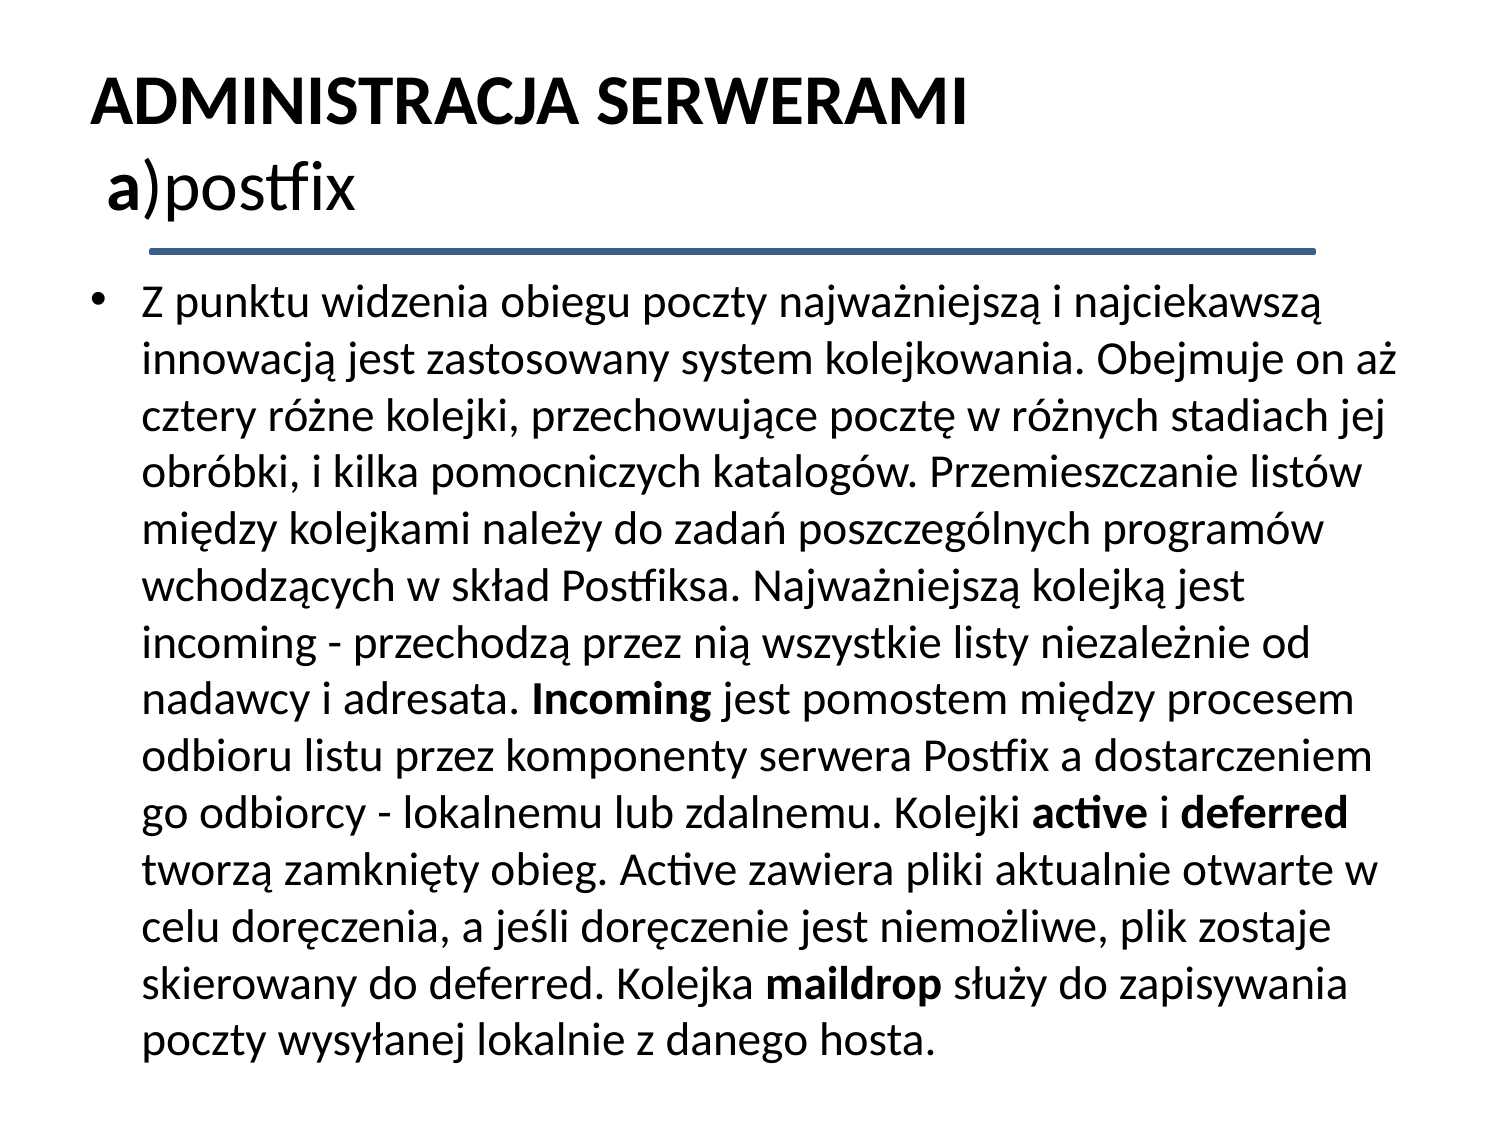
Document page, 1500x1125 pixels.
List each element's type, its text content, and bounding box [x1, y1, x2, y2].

text_box [149, 248, 1316, 255]
list Z punktu widzenia obiegu poczty najważniejszą i najciekawszą innowacją jest zastosowany system kolejkowania. Obejmuje on aż cztery różne kolejki, przechowujące pocztę w różnych stadiach jej obróbki, i kilka pomocniczych katalogów. Przemieszczanie listów między kolejkami należy do zadań poszczególnych programów wchodzących w skład Postfiksa. Najważniejszą kolejką jest incoming - przechodzą przez nią wszystkie listy niezależnie od nadawcy i adresata. Incoming jest pomostem między procesem odbioru listu przez komponenty serwera Postfix a dostarczeniem go odbiorcy - lokalnemu lub zdalnemu. Kolejki active i deferred tworzą zamknięty obieg. Active zawiera pliki aktualnie otwarte w celu doręczenia, a jeśli doręczenie jest niemożliwe, plik zostaje skierowany do deferred. Kolejka maildrop służy do zapisywania poczty wysyłanej lokalnie z danego hosta. [75, 262, 1425, 1125]
title ADMINISTRACJA SERWERAMI a)postfix [75, 45, 1425, 233]
